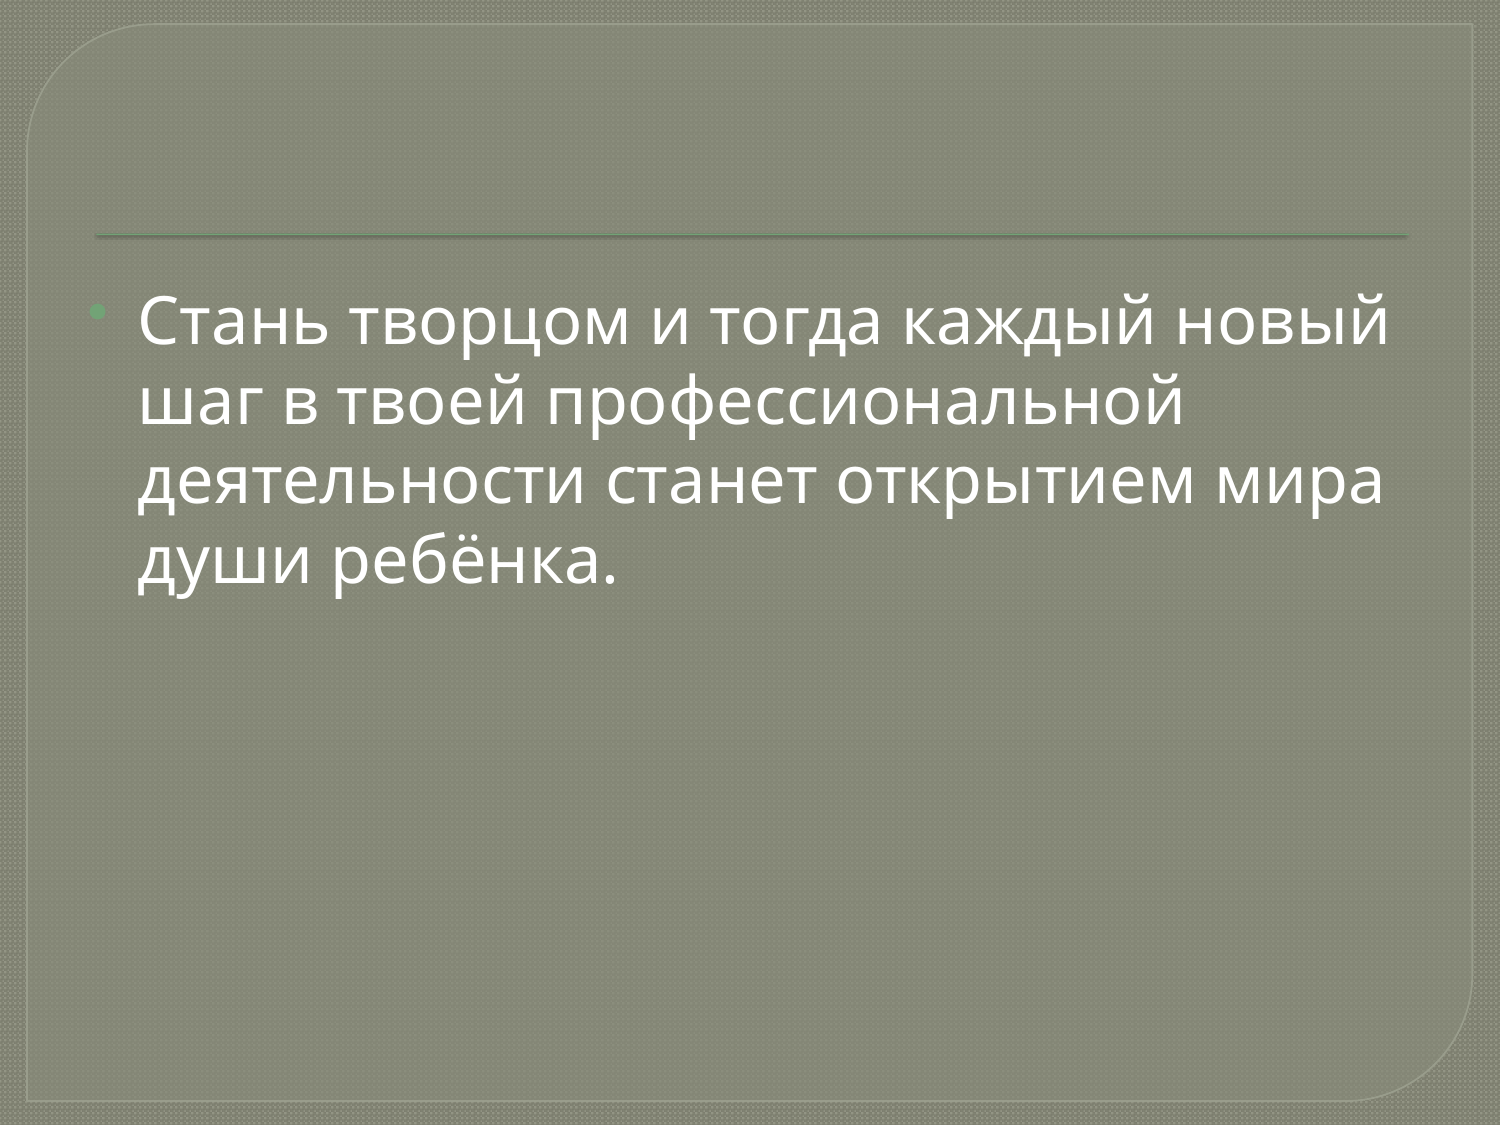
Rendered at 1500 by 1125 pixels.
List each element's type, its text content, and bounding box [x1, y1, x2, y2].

list Стань творцом и тогда каждый новый шаг в твоей профессиональной деятельности станет открытием мира души ребёнка. [75, 270, 1425, 1013]
